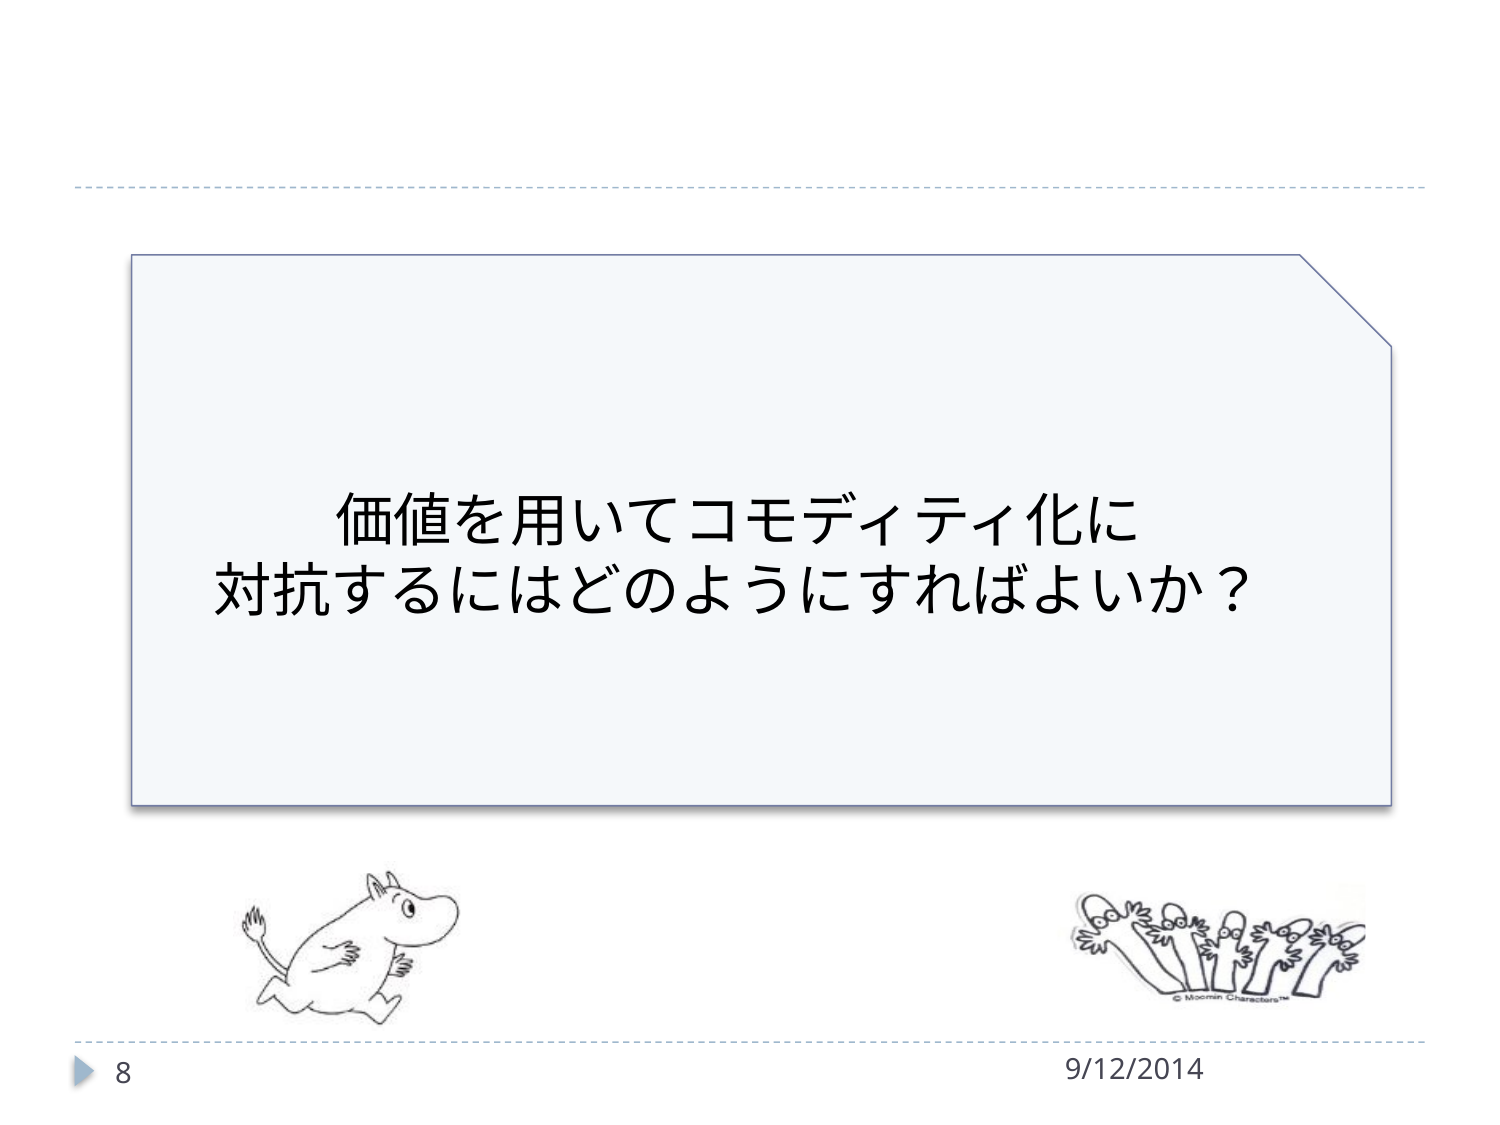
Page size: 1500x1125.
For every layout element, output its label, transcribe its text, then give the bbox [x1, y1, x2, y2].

text_box 価値を用いてコモディティ化に 対抗するにはどのようにすればよいか？ [130, 254, 1393, 807]
picture [1044, 835, 1366, 1031]
slide_number 8 [100, 1046, 426, 1107]
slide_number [1050, 1042, 1426, 1103]
picture [233, 861, 465, 1031]
